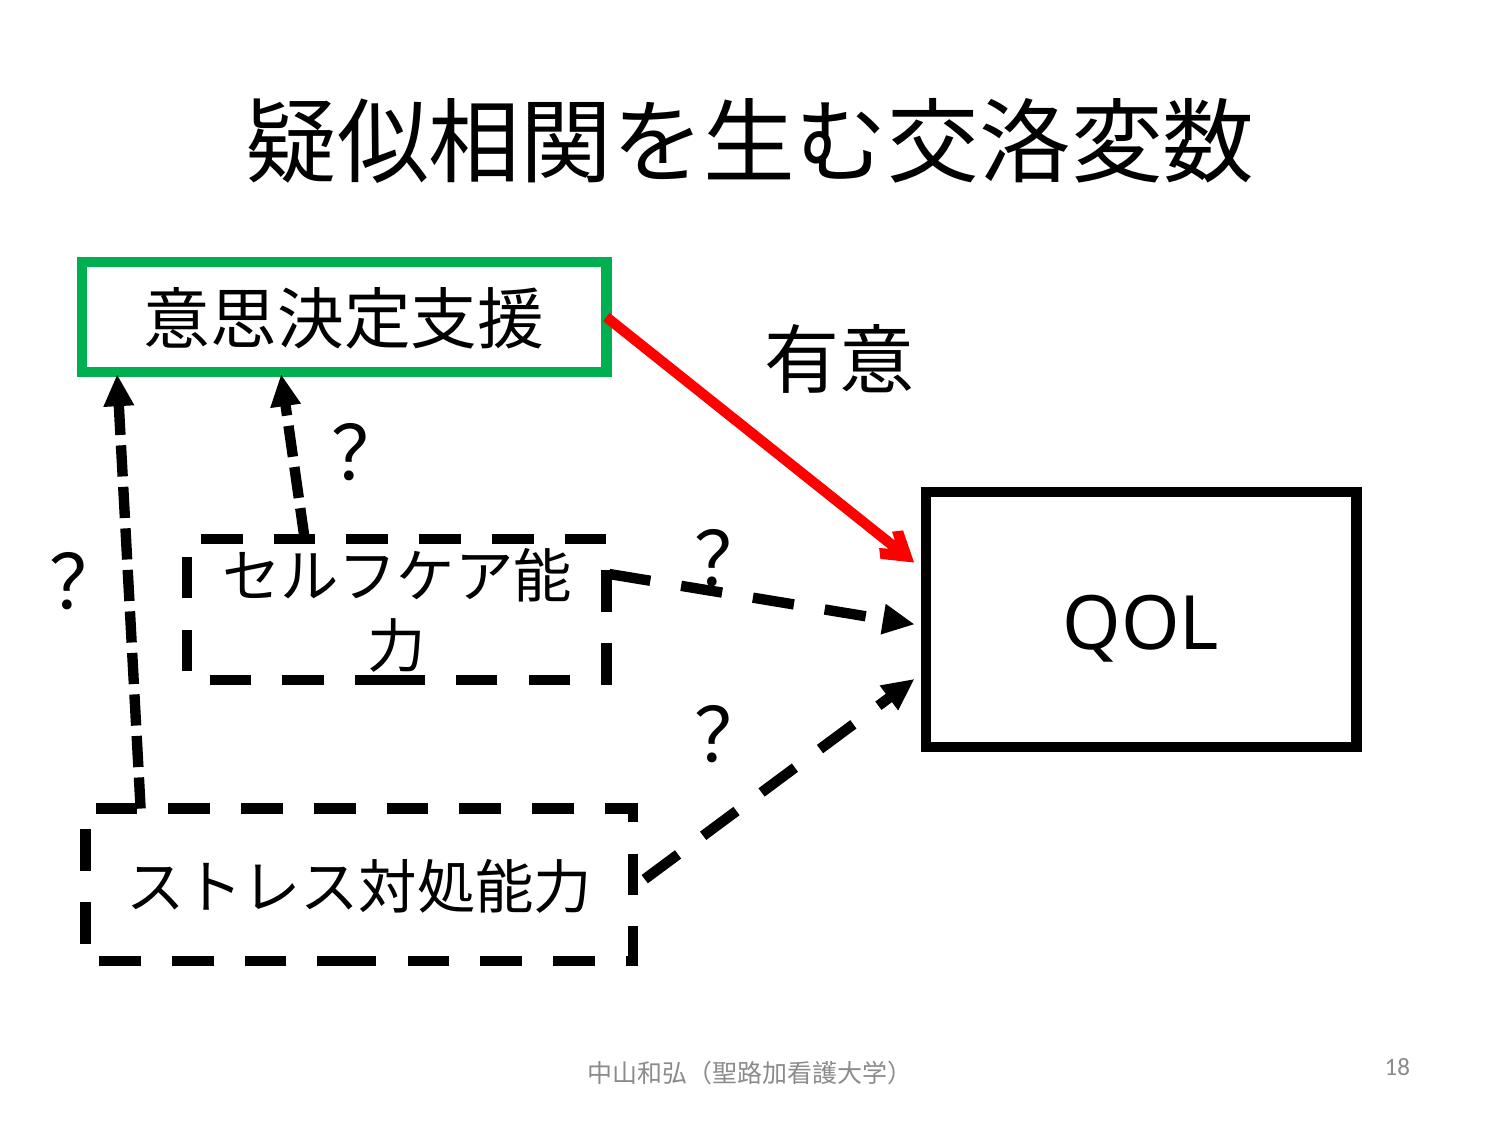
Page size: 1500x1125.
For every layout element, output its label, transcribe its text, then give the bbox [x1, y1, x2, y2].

text_box ？ [35, 527, 76, 633]
footer 中山和弘（聖路加看護大学） [512, 1042, 988, 1103]
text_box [606, 316, 915, 563]
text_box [81, 261, 1357, 962]
title 疑似相関を生む交洛変数 [75, 45, 1425, 233]
slide_number 18 [1074, 1042, 1425, 1103]
